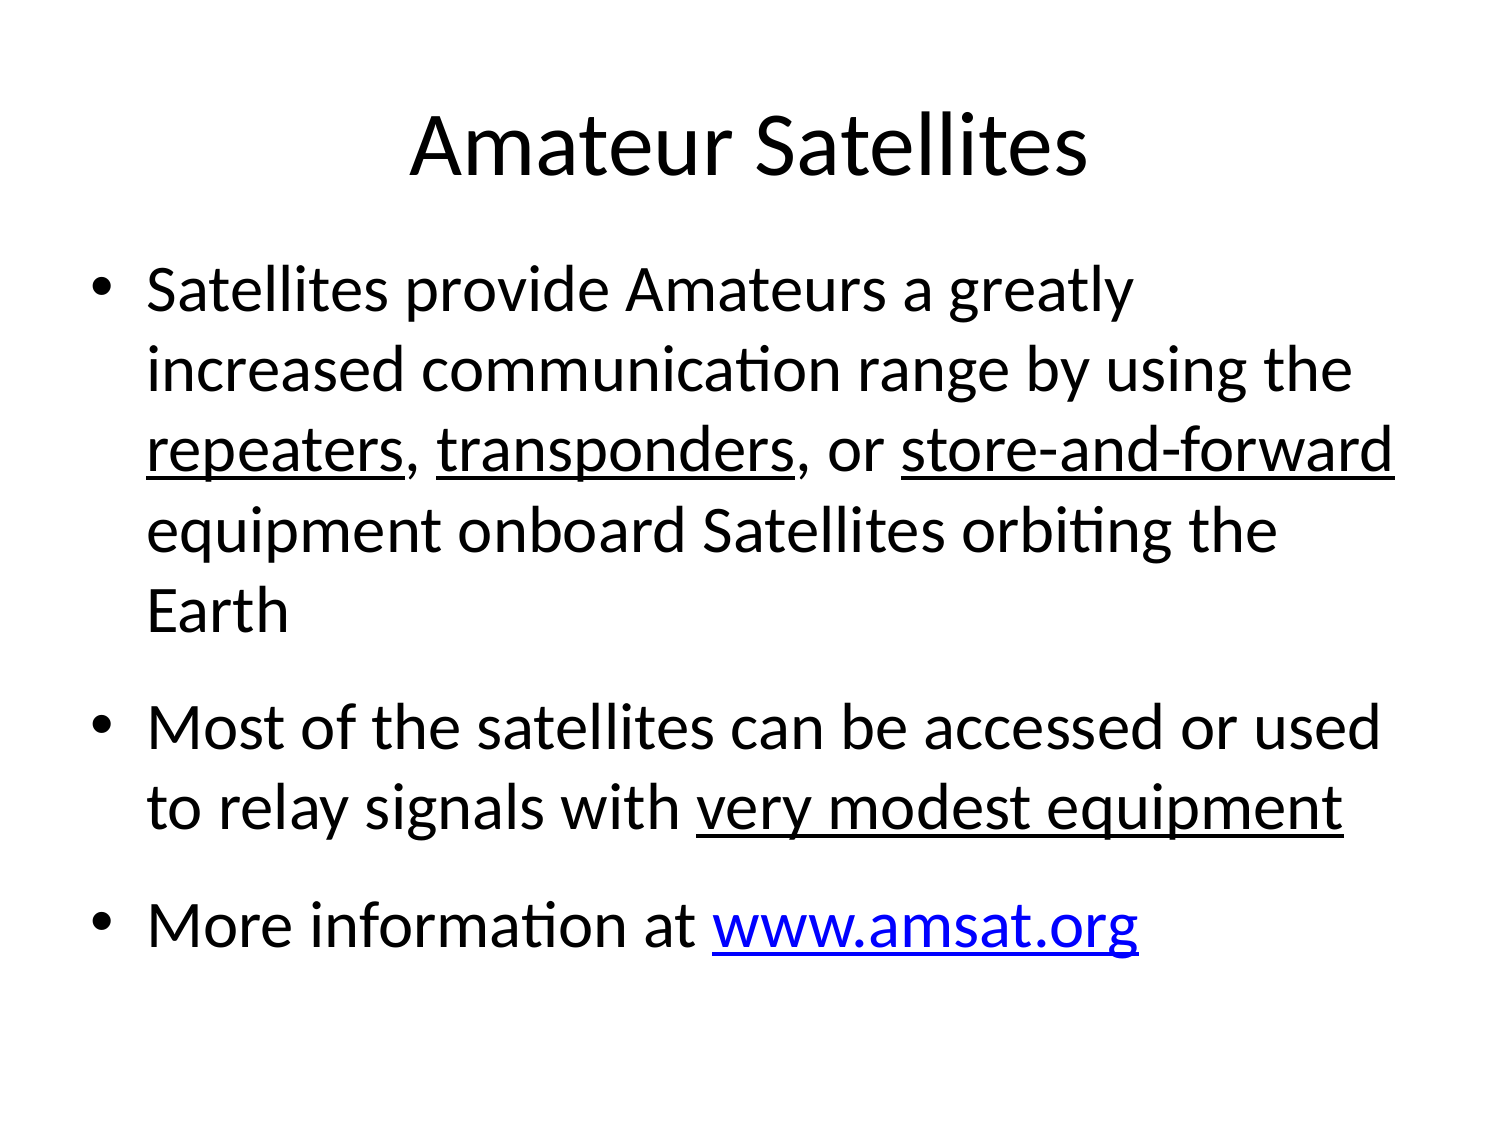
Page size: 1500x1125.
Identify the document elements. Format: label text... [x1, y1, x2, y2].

list Satellites provide Amateurs a greatly increased communication range by using the repeaters, transponders, or store-and-forward equipment onboard Satellites orbiting the Earth Most of the satellites can be accessed or used to relay signals with very modest equipment More information at www.amsat.org [75, 237, 1425, 1005]
title Amateur Satellites [75, 45, 1425, 233]
